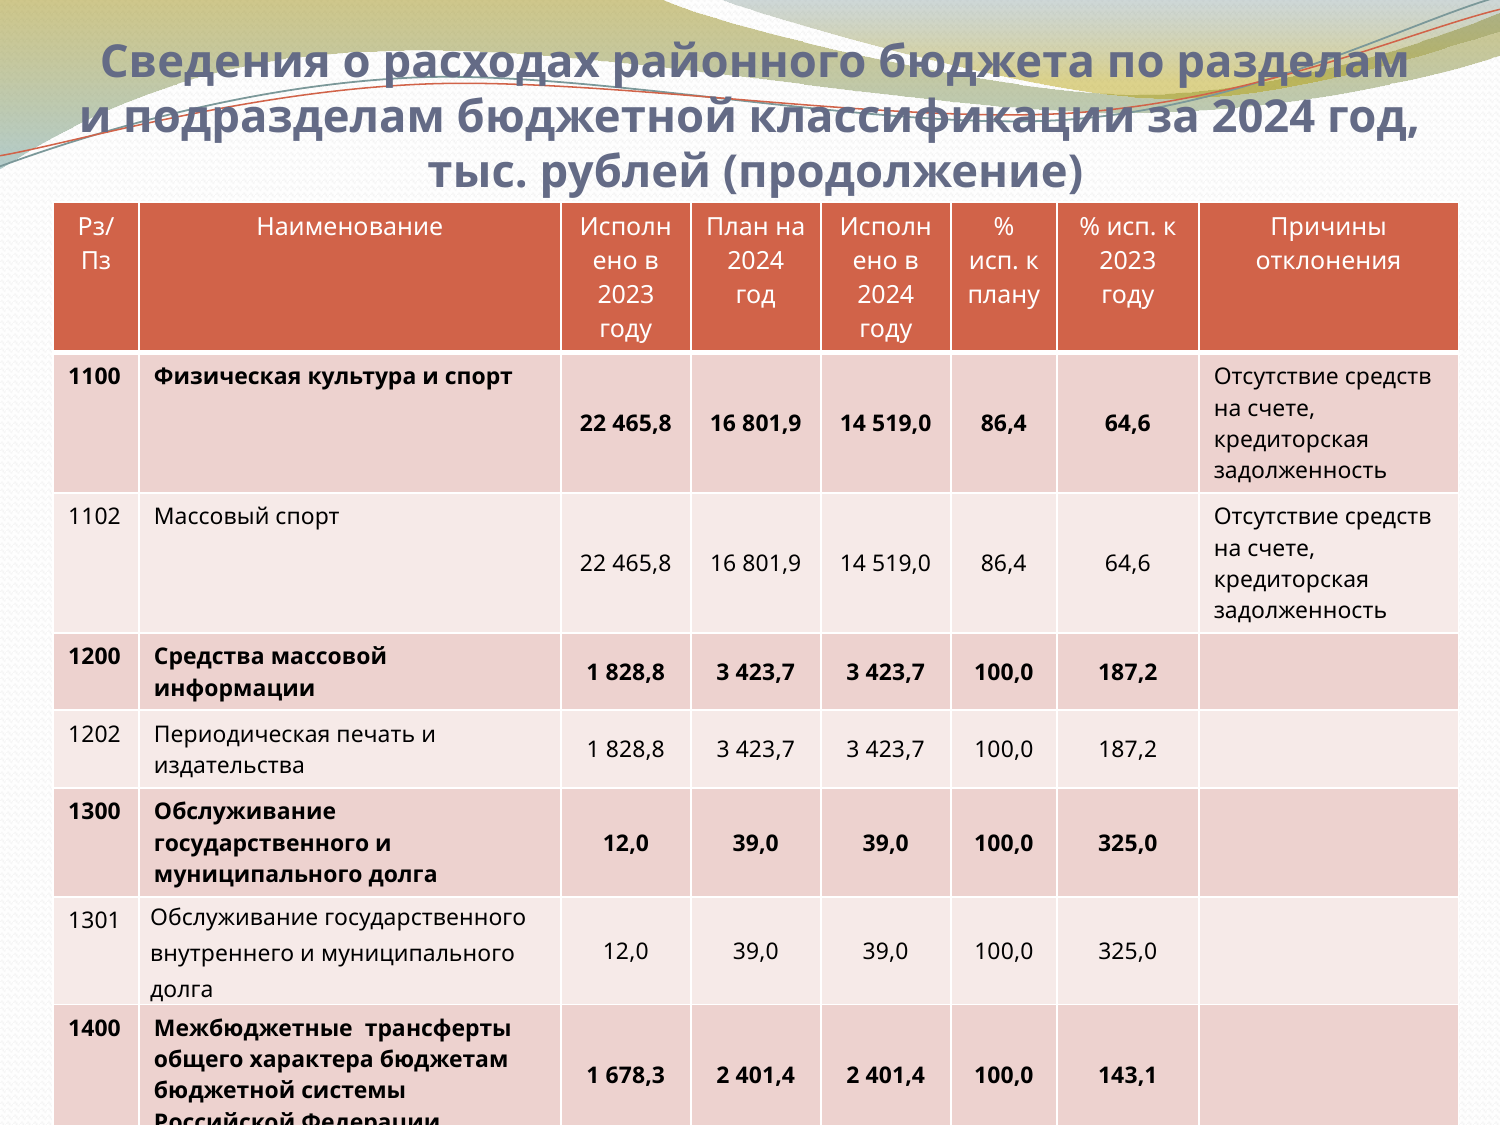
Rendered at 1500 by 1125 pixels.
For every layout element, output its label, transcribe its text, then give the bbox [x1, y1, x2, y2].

table_cell 1 828,8 [562, 711, 690, 787]
table_cell 39,0 [692, 789, 820, 896]
table_cell Физическая культура и спорт [140, 355, 560, 492]
table_cell 325,0 [1058, 789, 1198, 896]
table_header Исполнено в 2023 году [562, 203, 690, 350]
table_cell 1102 [54, 494, 138, 632]
table_header Исполнено в 2024 году [822, 203, 950, 350]
table_cell 14 519,0 [822, 355, 950, 492]
table_cell [1200, 1005, 1458, 1125]
table_cell 3 423,7 [692, 711, 820, 787]
table_cell [1200, 789, 1458, 896]
table_cell Периодическая печать и издательства [140, 711, 560, 787]
table_cell 100,0 [952, 634, 1056, 709]
table_cell 39,0 [822, 789, 950, 896]
table_cell 1301 [54, 898, 138, 1004]
table_cell 16 801,9 [692, 355, 820, 492]
table_cell 64,6 [1058, 494, 1198, 632]
table_cell Обслуживание государственного и муниципального долга [140, 789, 560, 896]
table_cell 2 401,4 [692, 1005, 820, 1125]
table_header % исп. к 2023 году [1058, 203, 1198, 350]
table_cell 22 465,8 [562, 494, 690, 632]
table_cell 187,2 [1058, 711, 1198, 787]
table_cell 100,0 [952, 898, 1056, 1004]
table_cell 1202 [54, 711, 138, 787]
table_cell 100,0 [952, 789, 1056, 896]
table_cell 3 423,7 [822, 634, 950, 709]
table_cell 187,2 [1058, 634, 1198, 709]
table_cell 1200 [54, 634, 138, 709]
table_header Рз/Пз [54, 203, 138, 350]
table_cell 39,0 [822, 898, 950, 1004]
table_cell 12,0 [562, 789, 690, 896]
table_cell Средства массовой информации [140, 634, 560, 709]
table_cell Отсутствие средств на счете, кредиторская задолженность [1200, 494, 1458, 632]
table_cell [1200, 898, 1458, 1004]
table_cell 1400 [54, 1005, 138, 1125]
table_cell 22 465,8 [562, 355, 690, 492]
table_cell 100,0 [952, 1005, 1056, 1125]
table_cell Массовый спорт [140, 494, 560, 632]
table_cell 64,6 [1058, 355, 1198, 492]
table_cell 3 423,7 [822, 711, 950, 787]
list [75, 160, 1425, 201]
table_cell 86,4 [952, 355, 1056, 492]
table_cell 1 678,3 [562, 1005, 690, 1125]
table_cell 3 423,7 [692, 634, 820, 709]
table_cell 86,4 [952, 494, 1056, 632]
table_cell Отсутствие средств на счете, кредиторская задолженность [1200, 355, 1458, 492]
table_cell 1 828,8 [562, 634, 690, 709]
table_cell [1200, 711, 1458, 787]
table_header % исп. к плану [952, 203, 1056, 350]
table_cell 325,0 [1058, 898, 1198, 1004]
table_cell 1100 [54, 355, 138, 492]
table_cell 39,0 [692, 898, 820, 1004]
table_cell 100,0 [952, 711, 1056, 787]
table_cell 2 401,4 [822, 1005, 950, 1125]
table_header Причины отклонения [1200, 203, 1458, 350]
table_cell 16 801,9 [692, 494, 820, 632]
table_cell [1200, 634, 1458, 709]
table_header Наименование [140, 203, 560, 350]
table_cell 1300 [54, 789, 138, 896]
table_cell 12,0 [562, 898, 690, 1004]
table_header План на 2024 год [692, 203, 820, 350]
table_cell 143,1 [1058, 1005, 1198, 1125]
table_cell Межбюджетные трансферты общего характера бюджетам бюджетной системы Российской Федерации [140, 1005, 560, 1125]
title Сведения о расходах районного бюджета по разделам и подразделам бюджетной классификации за 2024 год, тыс. рублей (продолжение) [75, 19, 1425, 160]
table_cell 14 519,0 [822, 494, 950, 632]
table_cell Обслуживание государственного внутреннего и муниципального долга [140, 898, 560, 1004]
